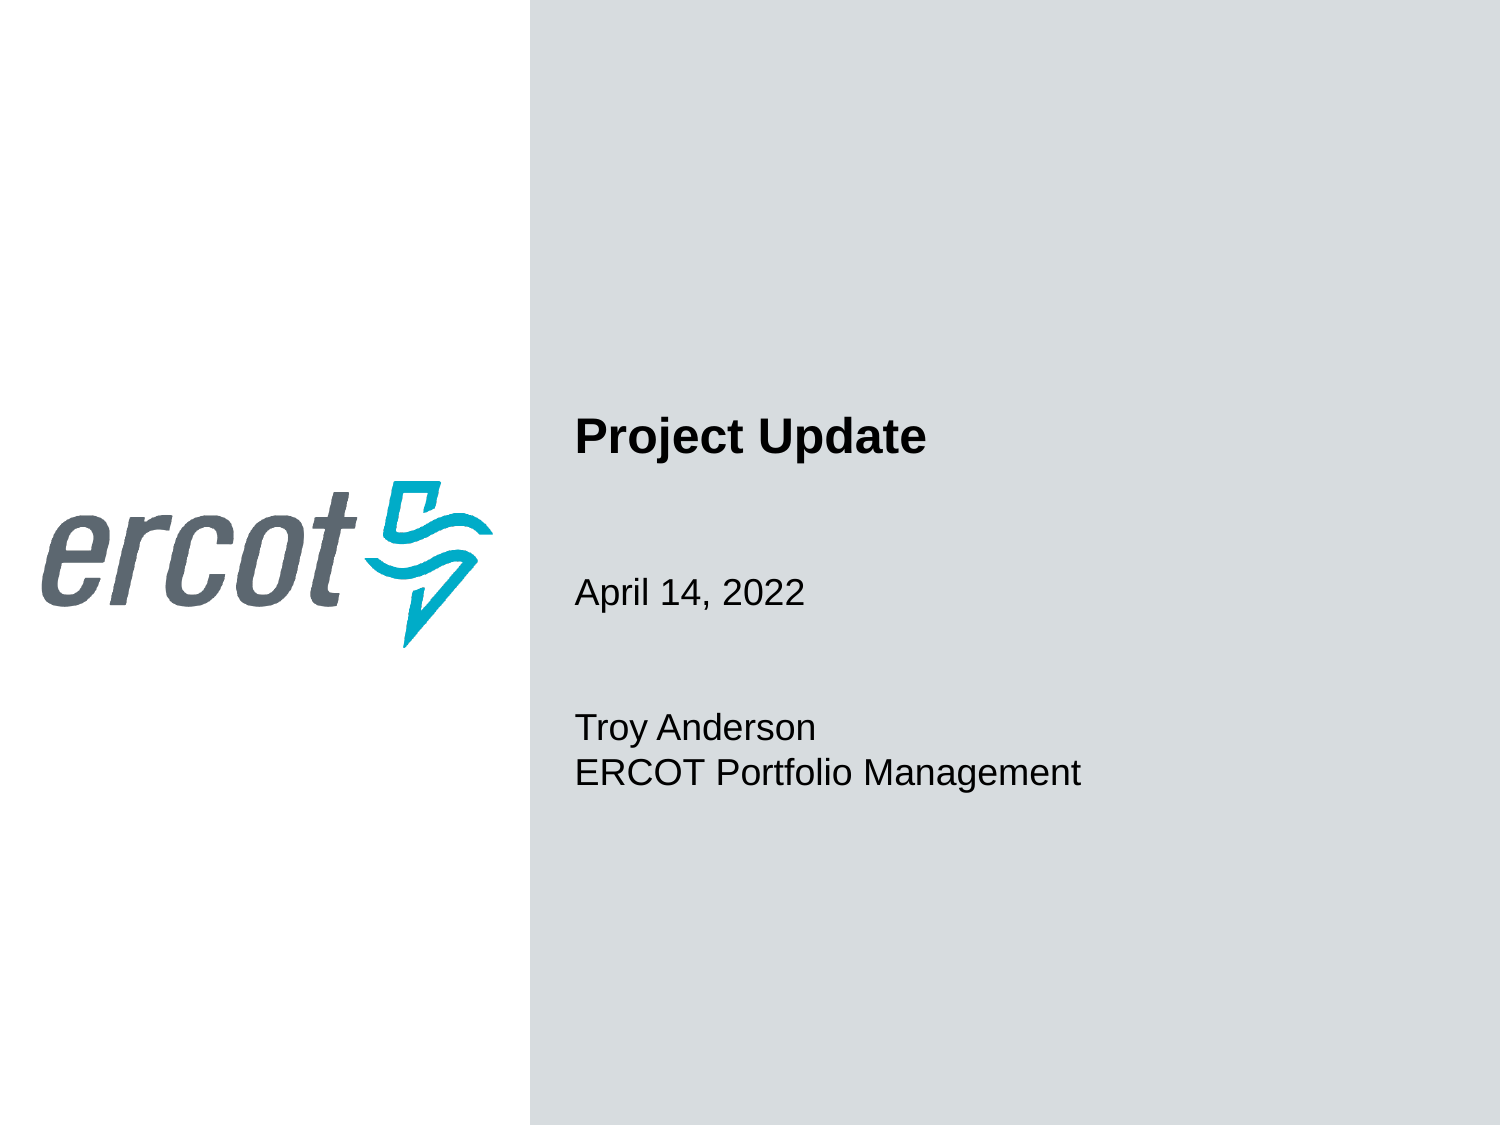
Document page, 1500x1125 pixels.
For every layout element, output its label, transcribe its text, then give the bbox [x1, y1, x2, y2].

picture [32, 471, 501, 654]
text_box Project Update April 14, 2022 Troy Anderson ERCOT Portfolio Management [559, 395, 1486, 801]
